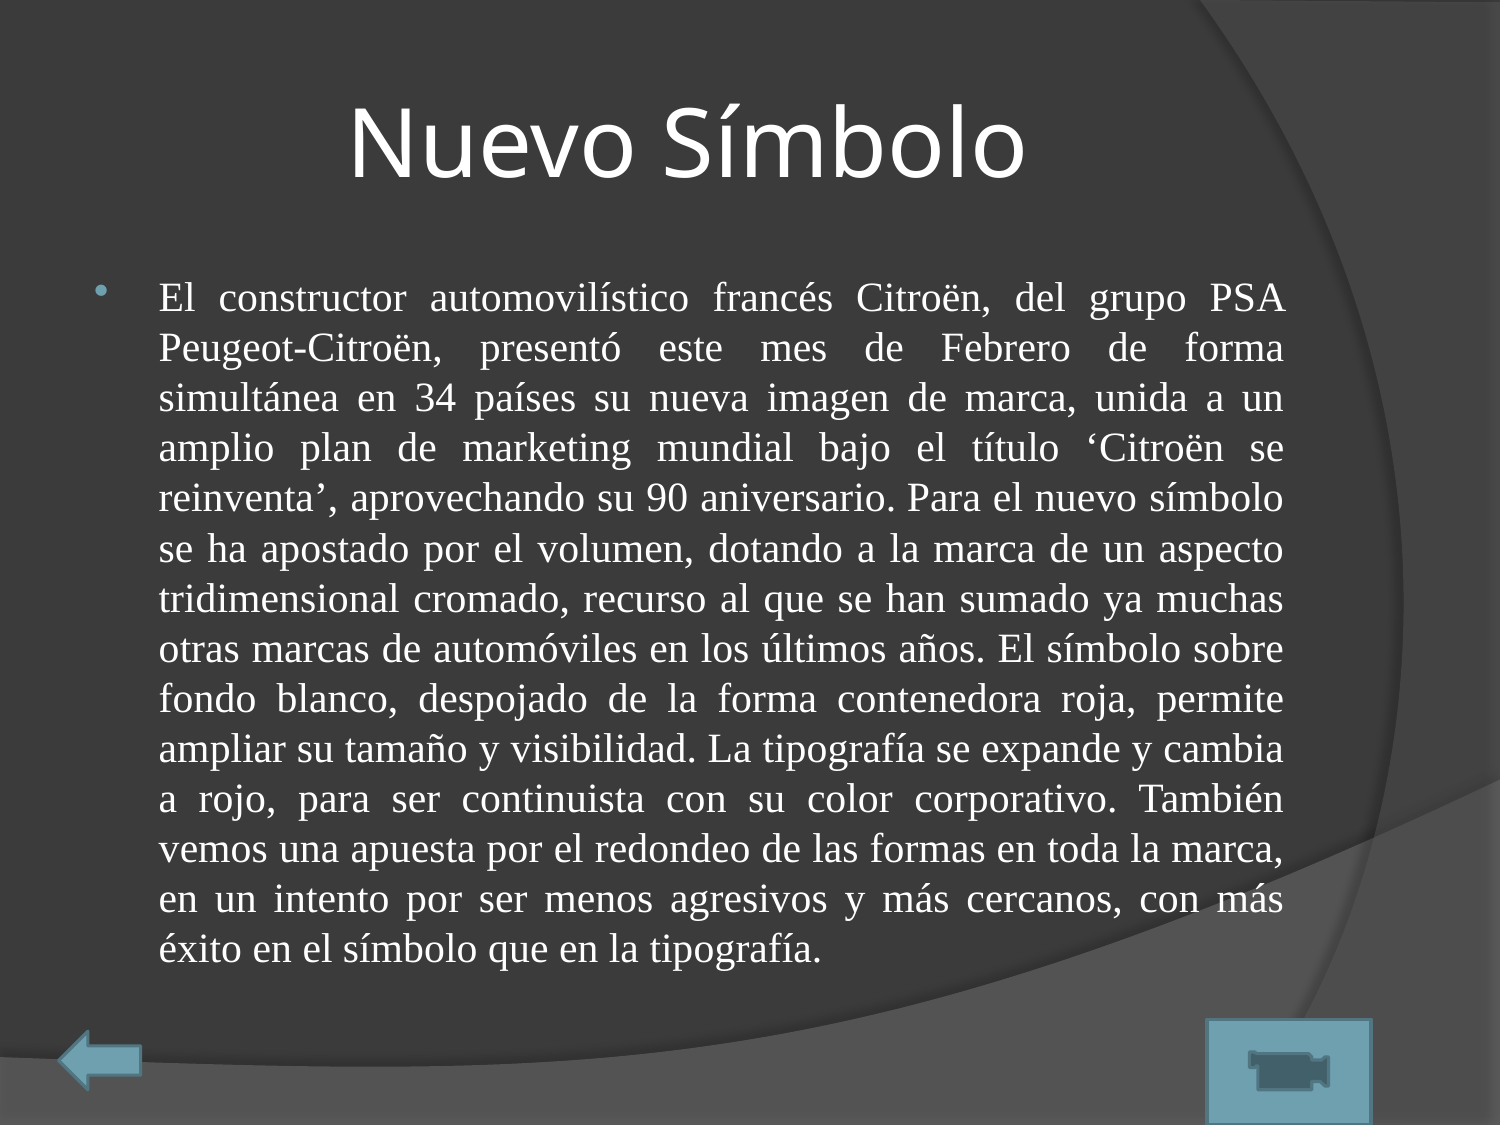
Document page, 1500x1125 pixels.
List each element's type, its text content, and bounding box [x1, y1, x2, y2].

title Nuevo Símbolo [75, 45, 1300, 233]
text_box [1205, 1018, 1373, 1125]
text_box [57, 1029, 143, 1092]
list El constructor automovilístico francés Citroën, del grupo PSA Peugeot-Citroën, presentó este mes de Febrero de forma simultánea en 34 países su nueva imagen de marca, unida a un amplio plan de marketing mundial bajo el título ‘Citroën se reinventa’, aprovechando su 90 aniversario. Para el nuevo símbolo se ha apostado por el volumen, dotando a la marca de un aspecto tridimensional cromado, recurso al que se han sumado ya muchas otras marcas de automóviles en los últimos años. El símbolo sobre fondo blanco, despojado de la forma contenedora roja, permite ampliar su tamaño y visibilidad. La tipografía se expande y cambia a rojo, para ser continuista con su color corporativo. También vemos una apuesta por el redondeo de las formas en toda la marca, en un intento por ser menos agresivos y más cercanos, con más éxito en el símbolo que en la tipografía. [75, 262, 1300, 1005]
